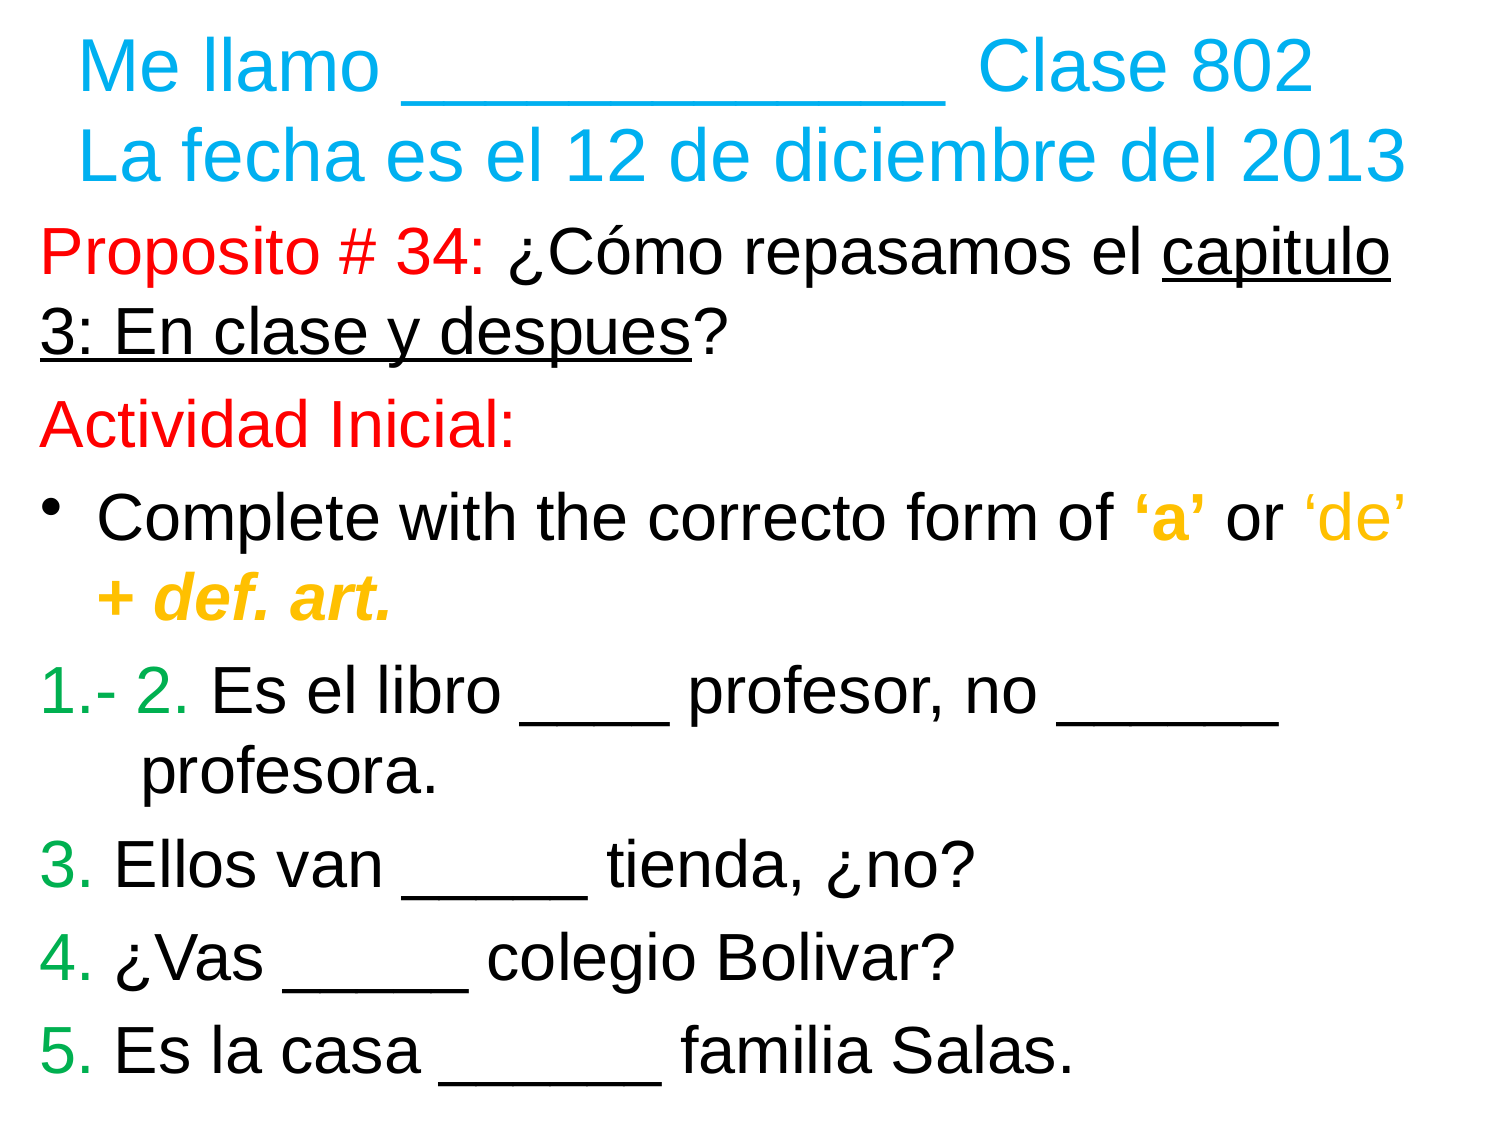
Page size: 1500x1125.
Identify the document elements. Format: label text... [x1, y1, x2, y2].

list Proposito # 34: ¿Cómo repasamos el capitulo 3: En clase y despues? Actividad Inicial: Complete with the correcto form of ‘a’ or ‘de’ + def. art. 1.- 2. Es el libro ____ profesor, no ______ profesora. 3. Ellos van _____ tienda, ¿no? 4. ¿Vas _____ colegio Bolivar? 5. Es la casa ______ familia Salas. [24, 200, 1463, 1075]
title Me llamo _____________ Clase 802 La fecha es el 12 de diciembre del 2013 [62, 12, 1463, 200]
